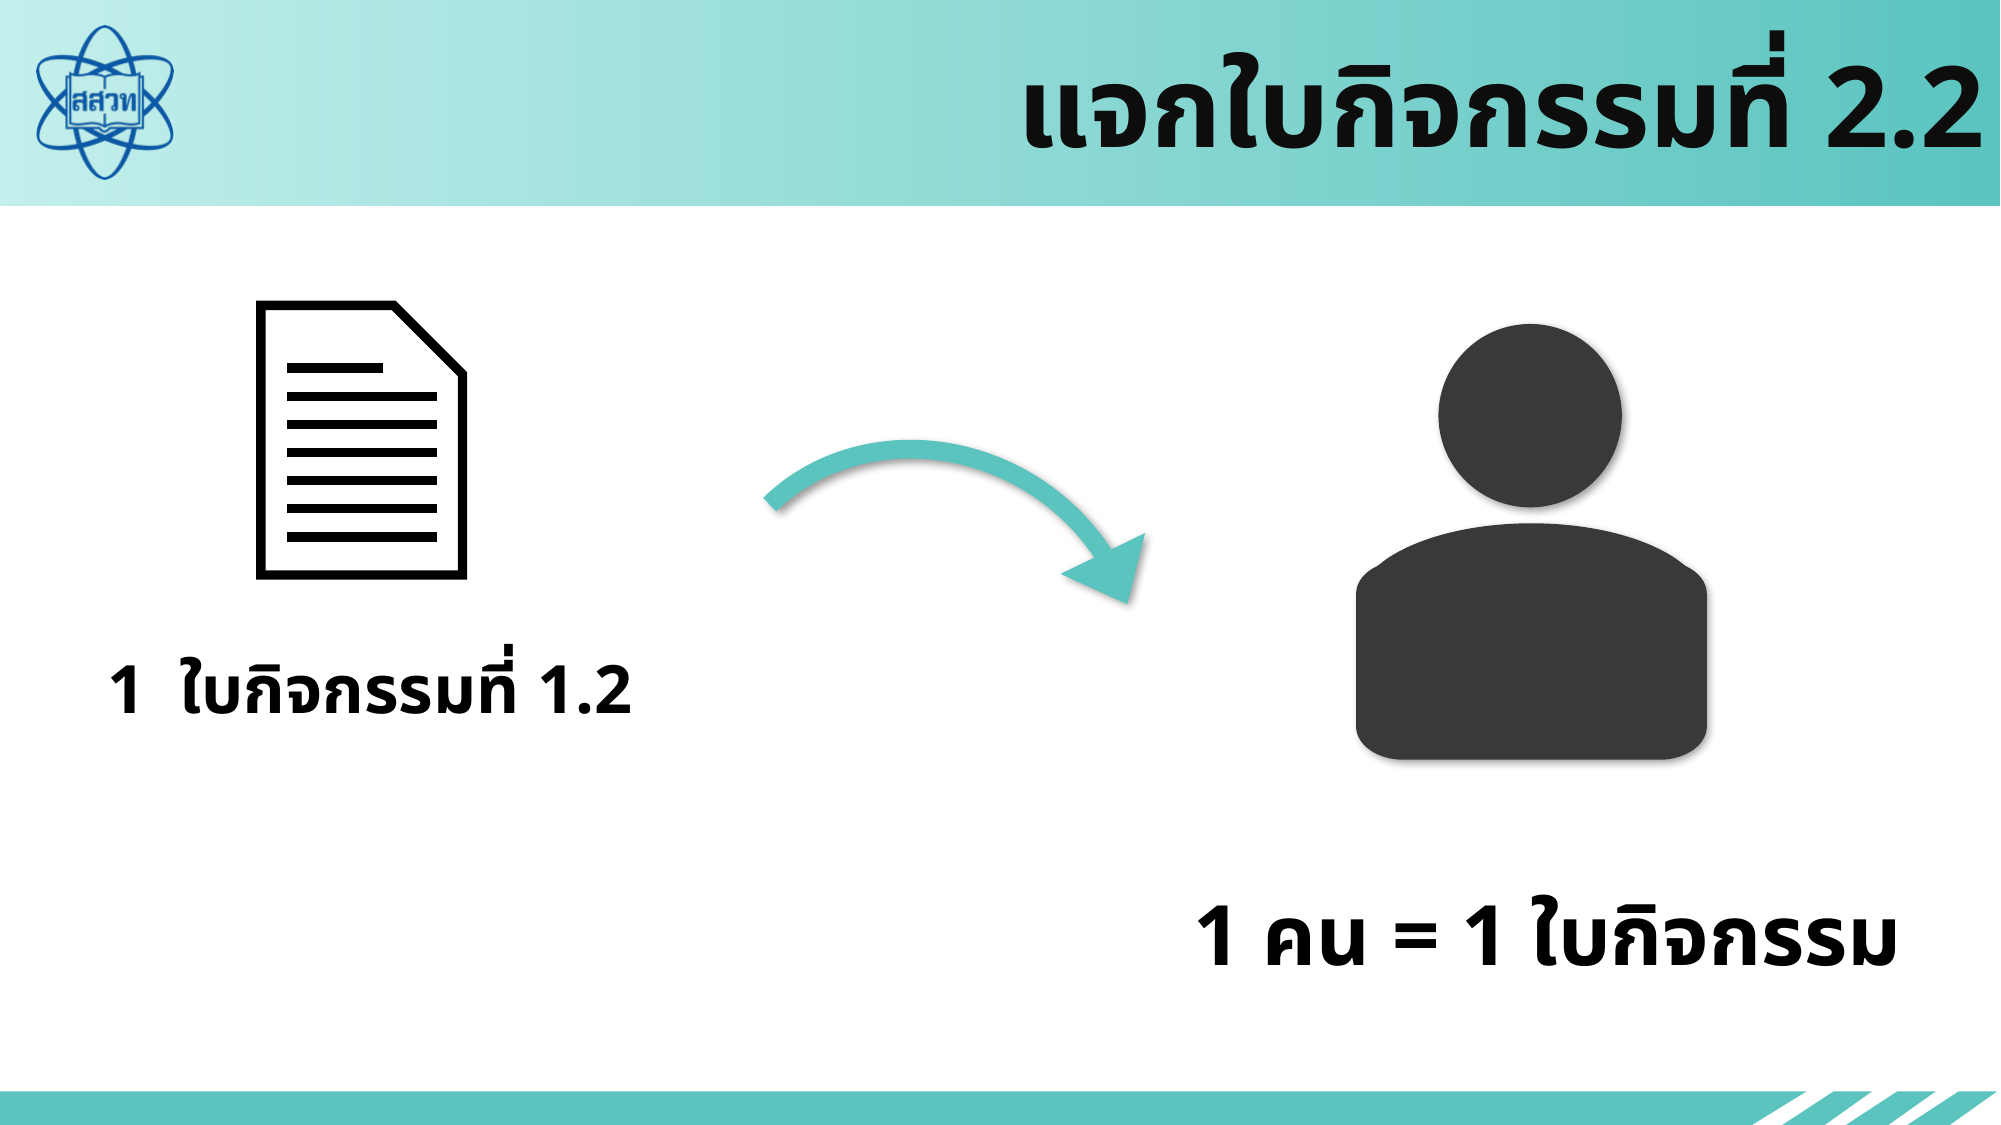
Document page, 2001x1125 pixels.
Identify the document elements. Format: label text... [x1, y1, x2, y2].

text_box แจกใบกิจกรรมที่ 2.2 [0, 0, 2000, 206]
picture [36, 25, 174, 180]
text_box 1 คน = 1 ใบกิจกรรม [1178, 874, 1916, 990]
text_box [769, 448, 1133, 653]
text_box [1356, 323, 1707, 760]
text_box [173, 305, 567, 736]
